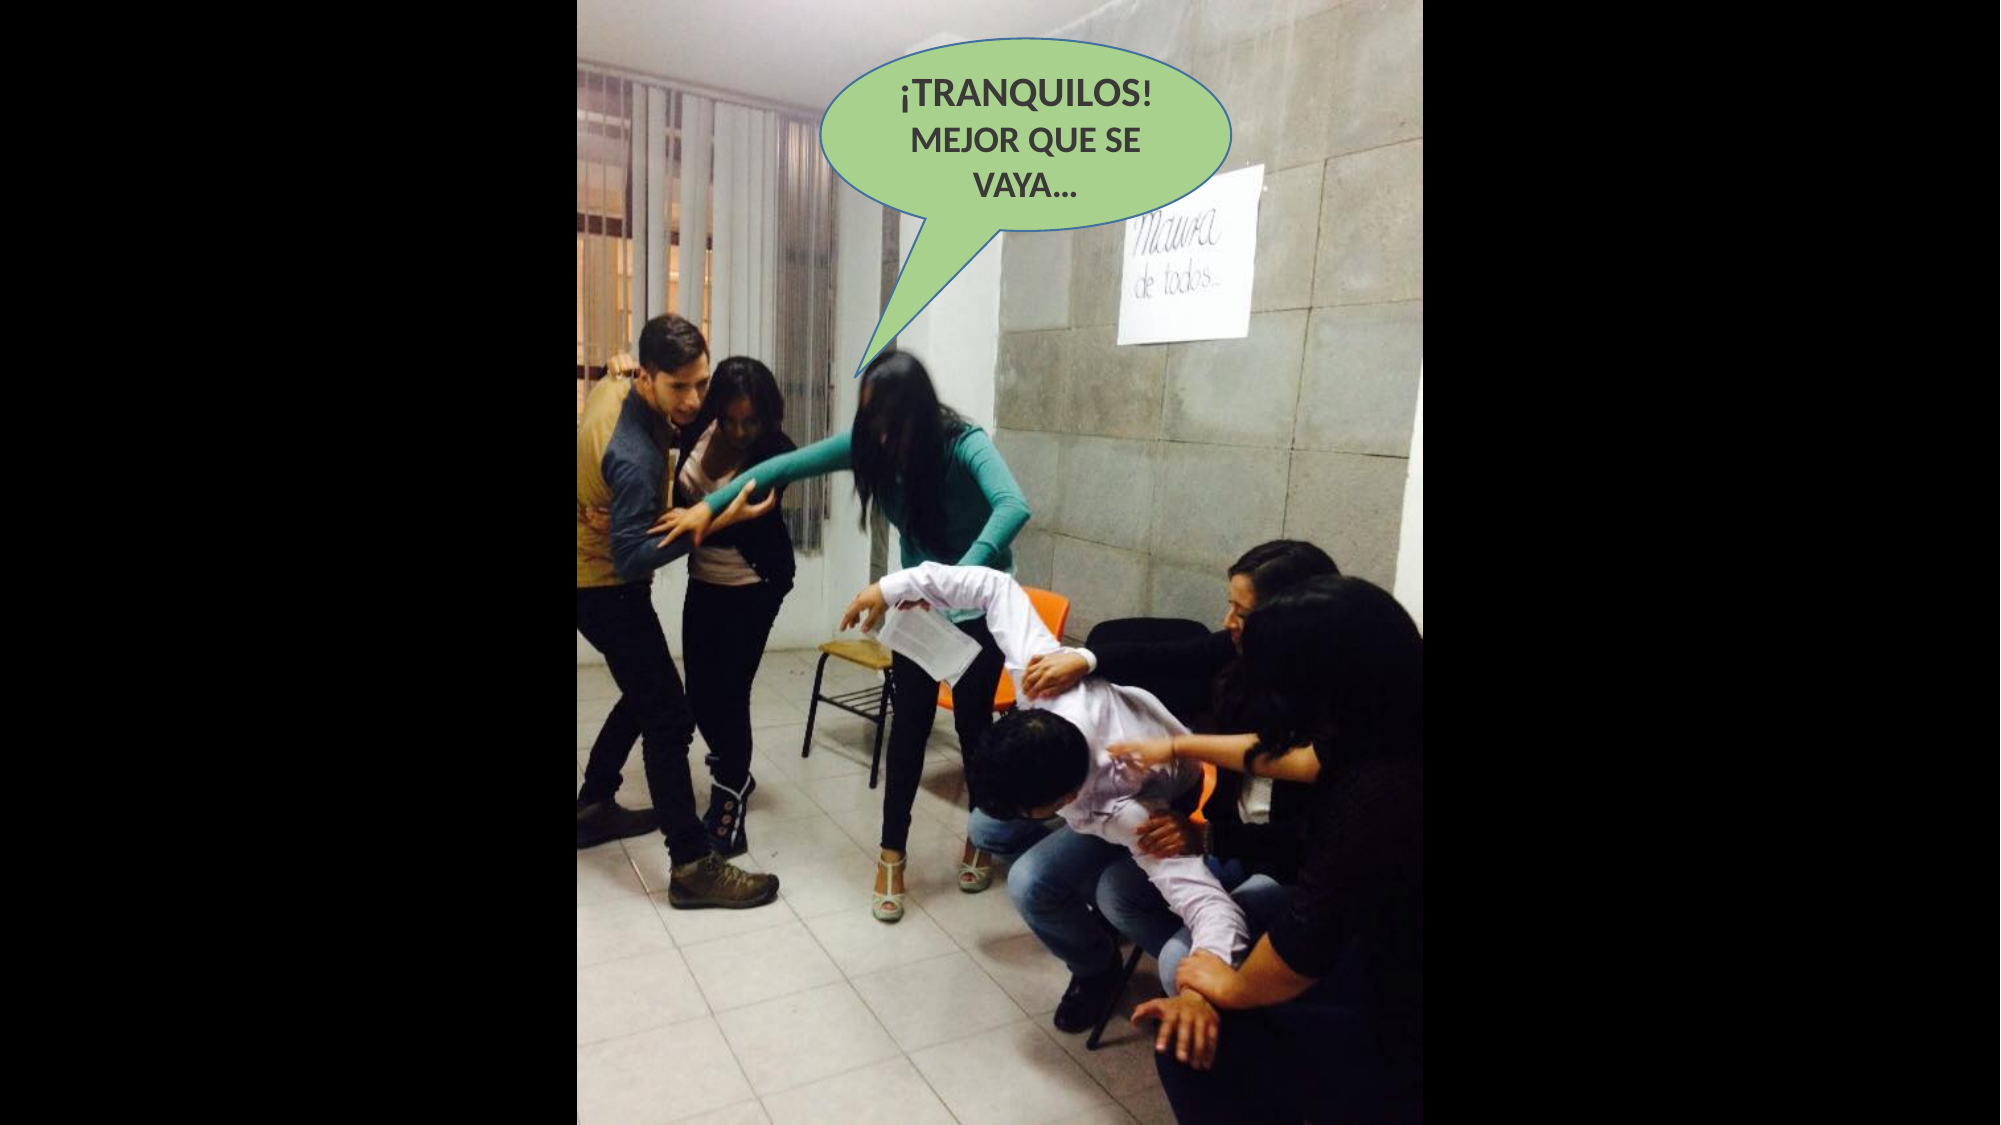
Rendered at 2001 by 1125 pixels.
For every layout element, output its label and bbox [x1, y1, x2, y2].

picture [577, 0, 1423, 1125]
